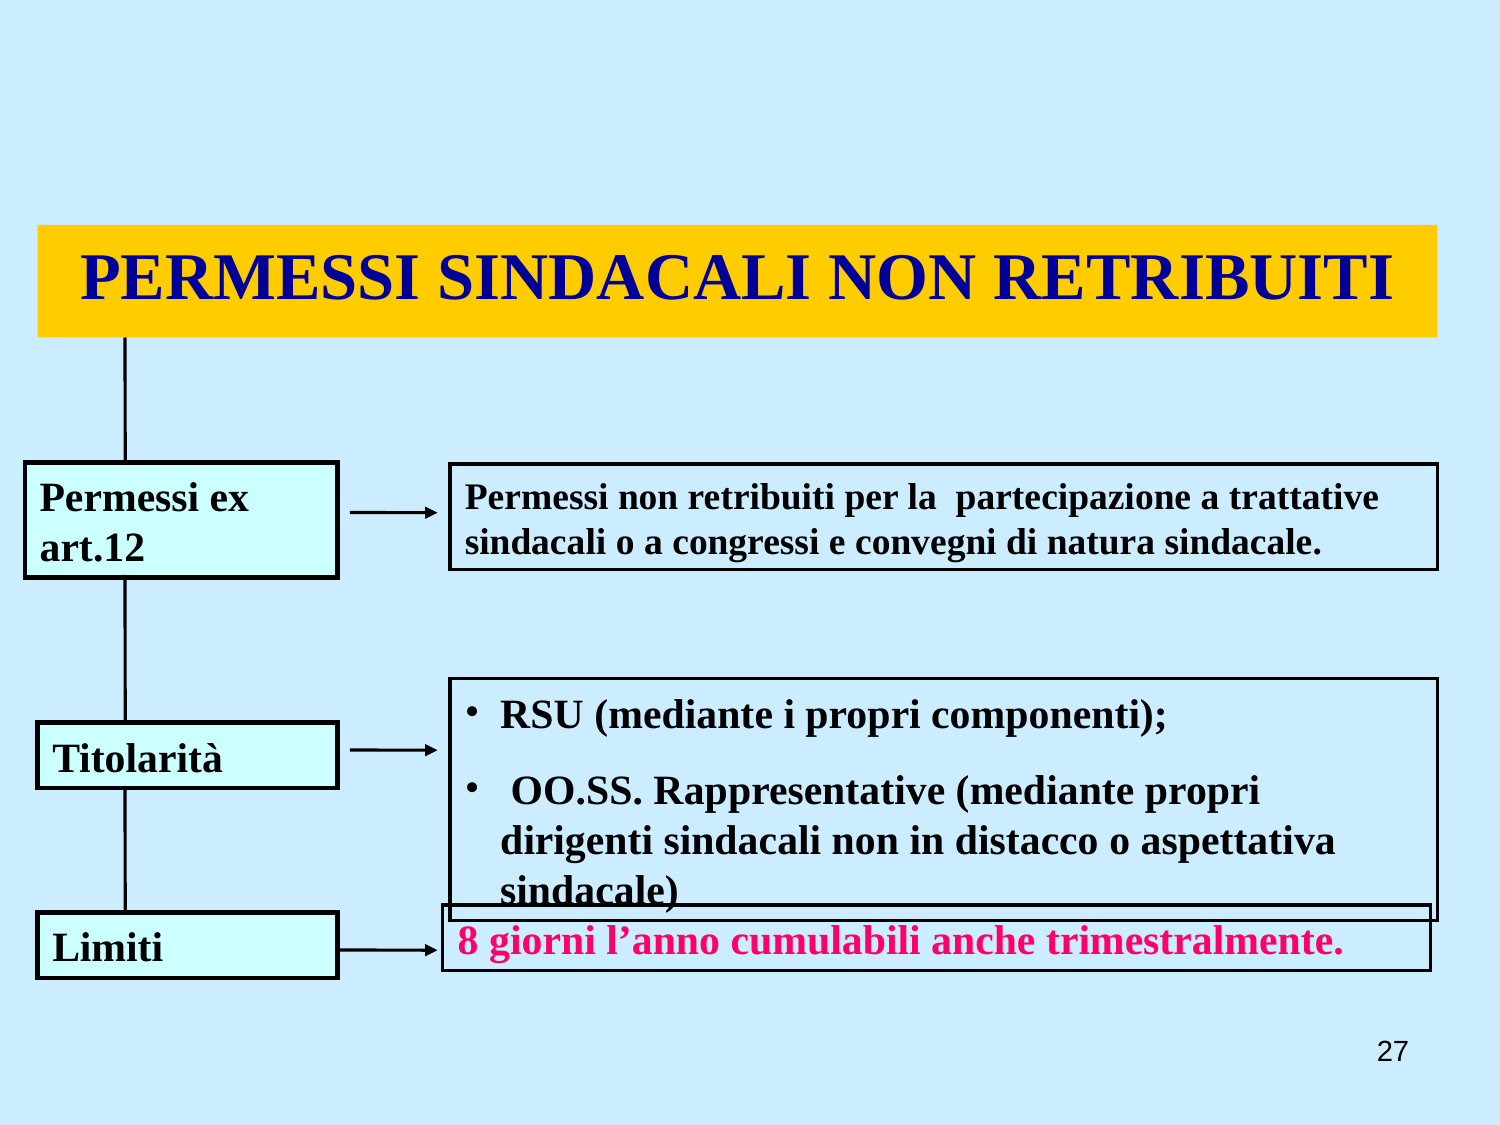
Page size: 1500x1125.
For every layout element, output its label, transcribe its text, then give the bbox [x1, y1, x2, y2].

text_box Limiti [37, 912, 338, 978]
text_box PERMESSI SINDACALI NON RETRIBUITI [37, 224, 1438, 338]
text_box 8 giorni l’anno cumulabili anche trimestralmente. [442, 904, 1431, 971]
text_box [349, 506, 438, 519]
text_box Permessi non retribuiti per la partecipazione a trattative sindacali o a congressi e convegni di natura sindacale. [449, 463, 1438, 570]
text_box [337, 943, 438, 957]
text_box RSU (mediante i propri componenti); OO.SS. Rappresentative (mediante propri dirigenti sindacali non in distacco o aspettativa sindacale)‏ [449, 678, 1438, 921]
slide_number 27 [1074, 1024, 1425, 1103]
text_box Permessi ex art.12 [24, 462, 338, 578]
text_box Titolarità [37, 722, 338, 788]
text_box [349, 743, 438, 757]
